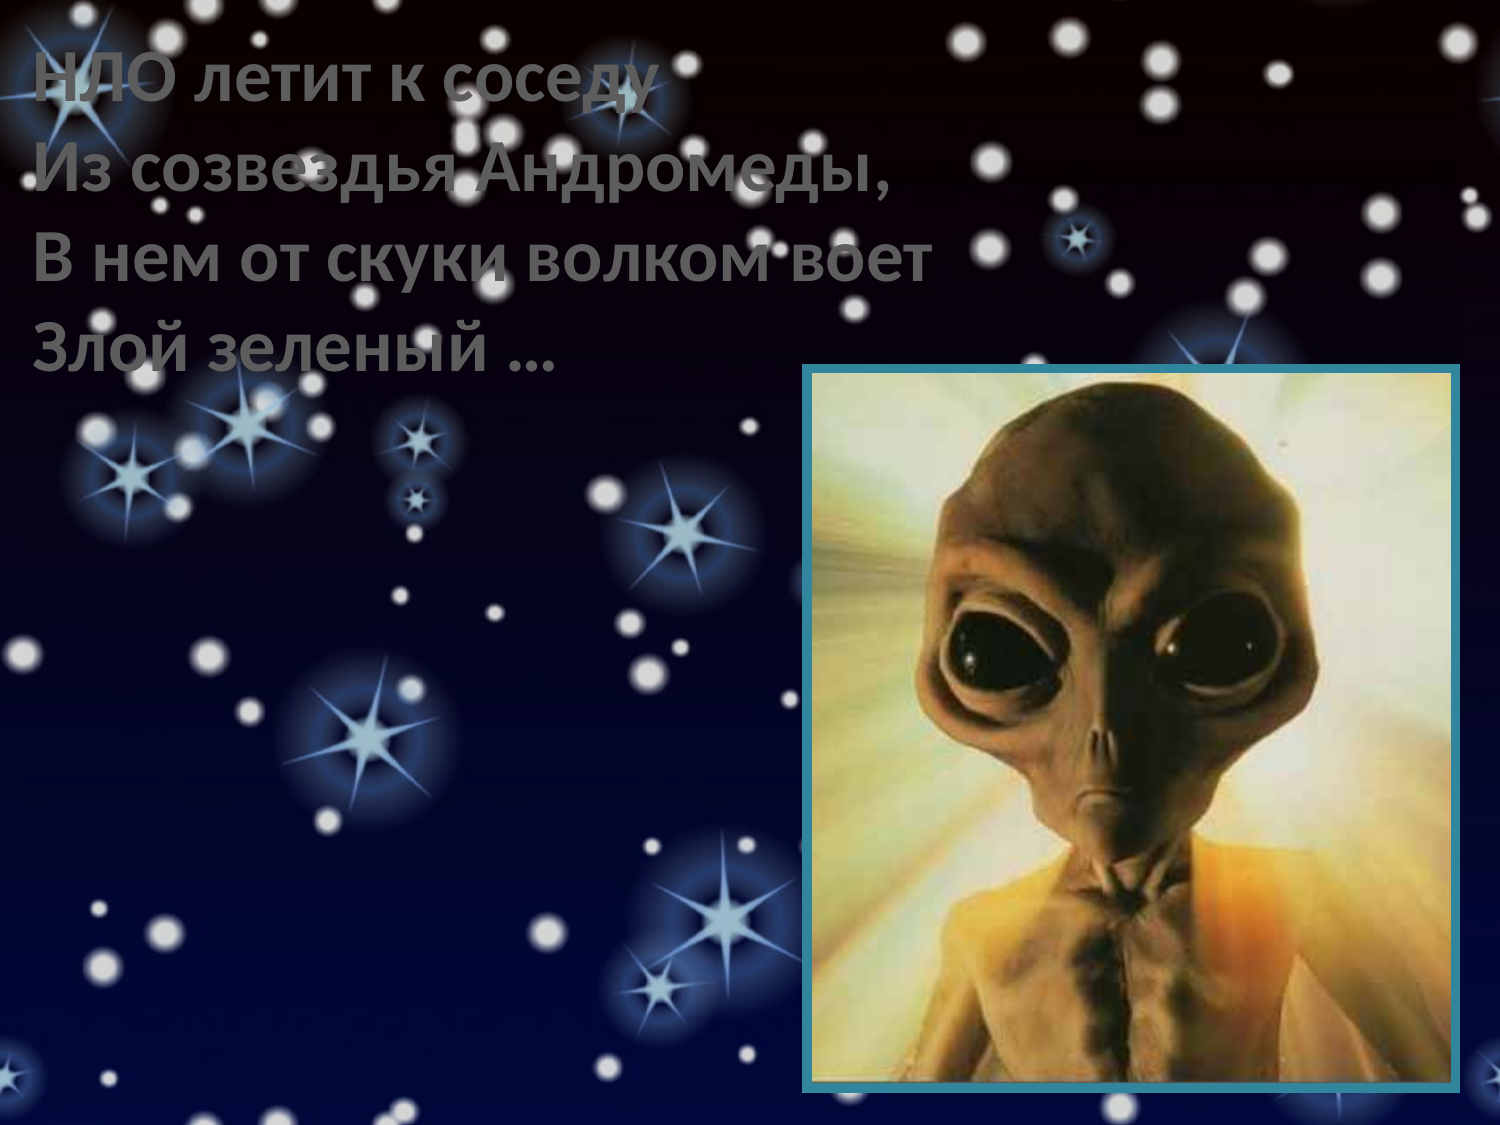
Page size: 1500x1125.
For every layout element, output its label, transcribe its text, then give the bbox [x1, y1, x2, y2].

picture [0, 0, 1500, 1125]
text_box НЛО летит к соседу Из созвездья Андромеды, В нем от скуки волком воет Злой зеленый … [17, 19, 1090, 394]
